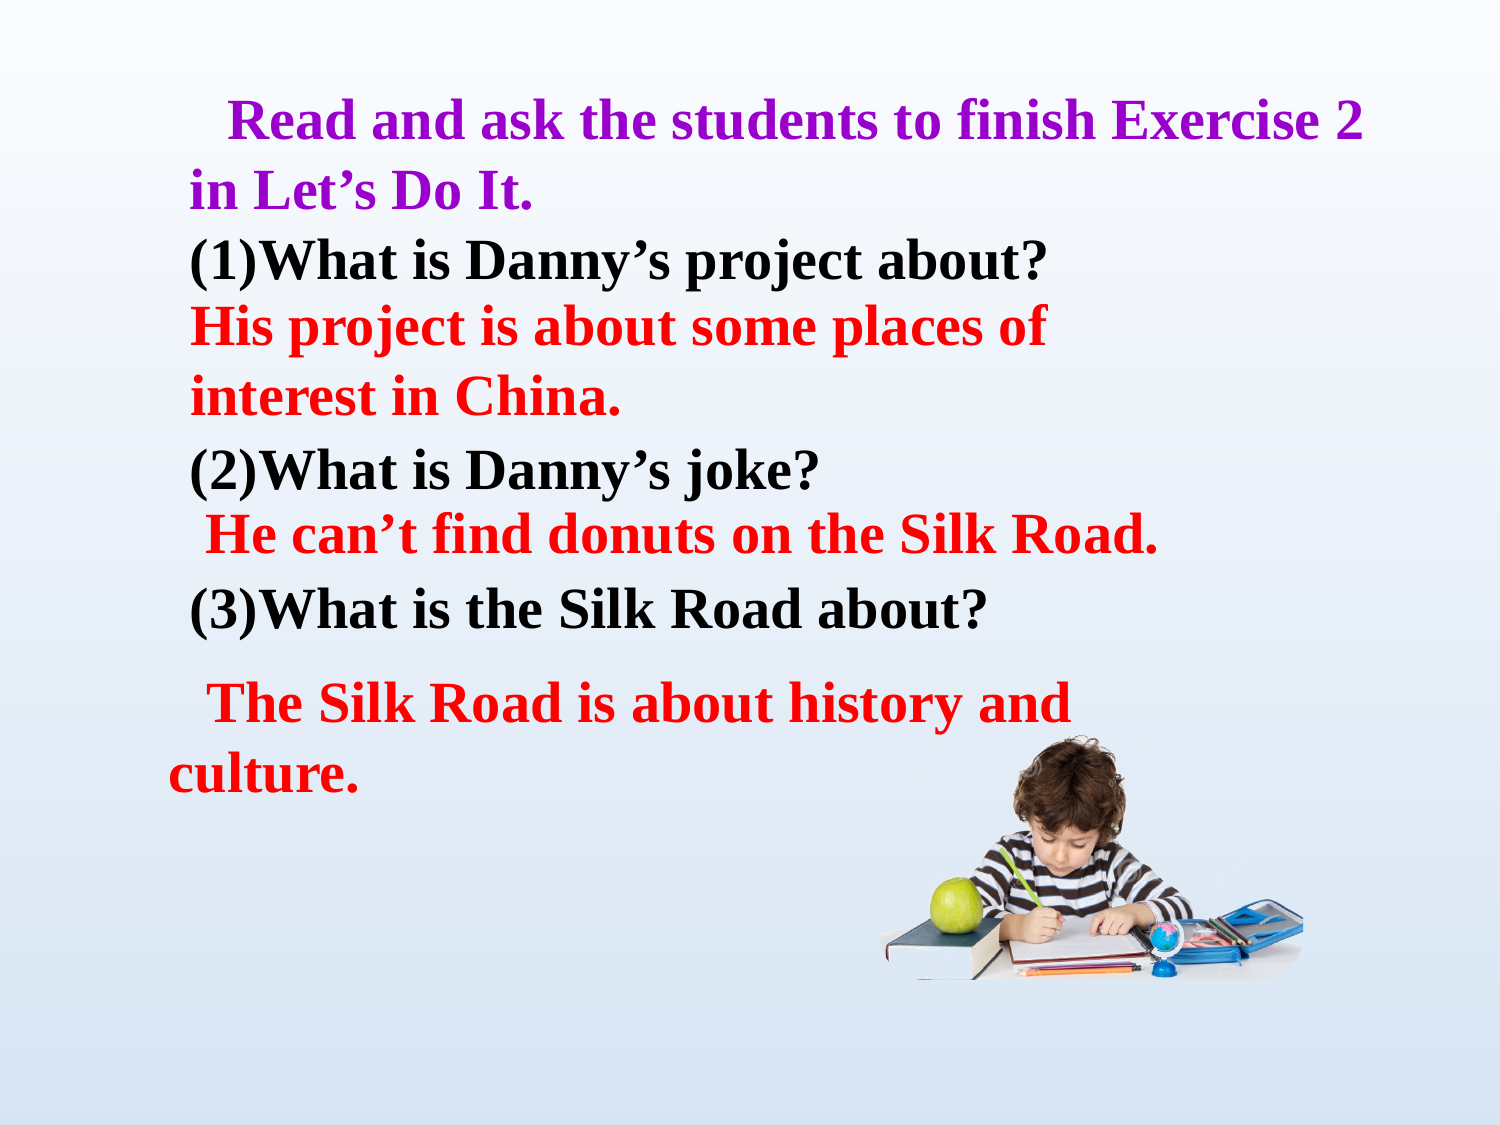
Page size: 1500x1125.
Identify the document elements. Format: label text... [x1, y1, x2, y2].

text_box His project is about some places of interest in China. [175, 279, 1198, 435]
text_box He can’t find donuts on the Silk Road. [191, 488, 1277, 573]
picture [879, 712, 1304, 981]
text_box Read and ask the students to finish Exercise 2 in Let’s Do It. (1)What is Danny’s project about? (2)What is Danny’s joke? (3)What is the Silk Road about? [175, 73, 1409, 858]
text_box The Silk Road is about history and culture. [154, 656, 1257, 742]
